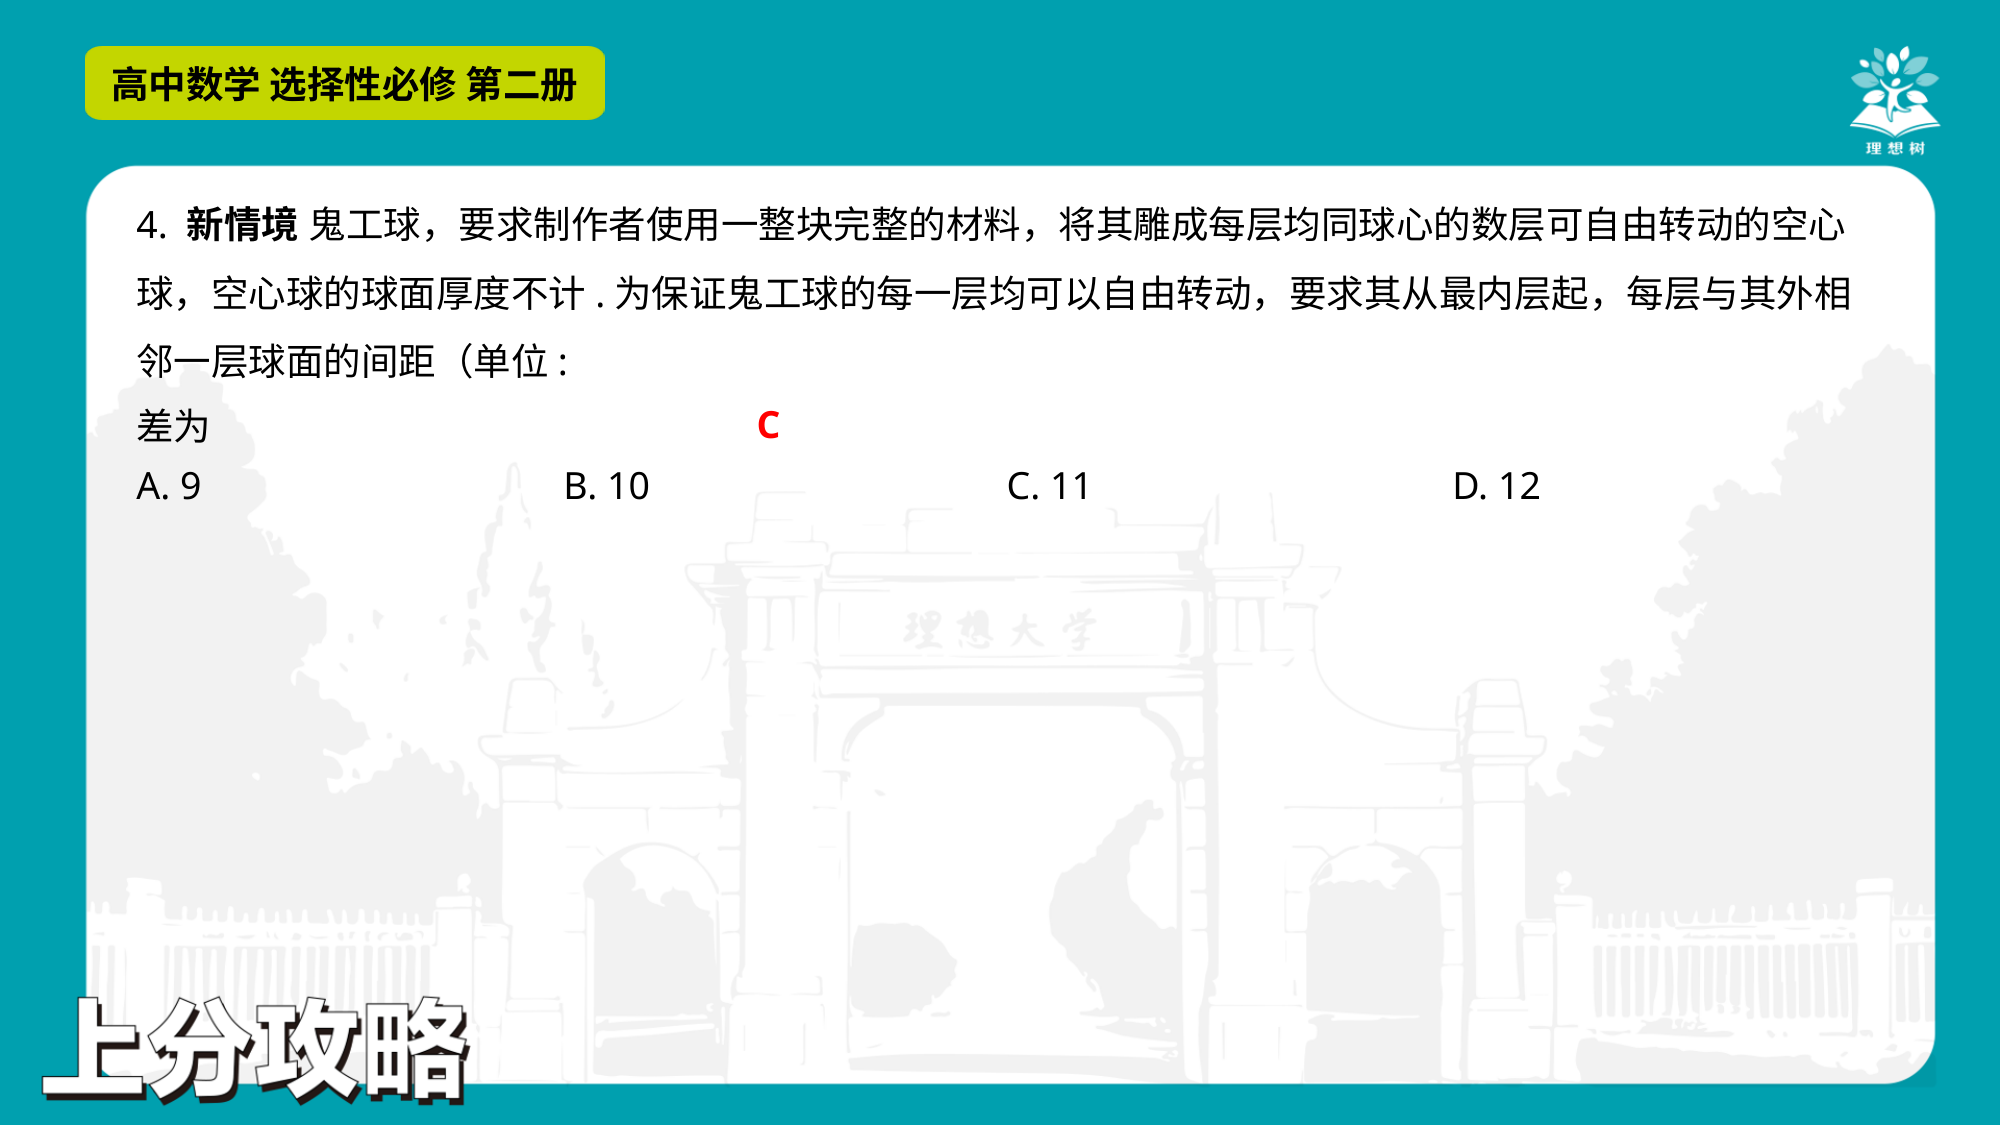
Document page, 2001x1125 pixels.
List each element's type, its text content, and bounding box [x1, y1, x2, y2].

picture [0, 0, 2000, 1125]
text_box A. 9 B. 10 C. 11 D. 12 [136, 439, 1865, 500]
text_box C [741, 381, 796, 439]
